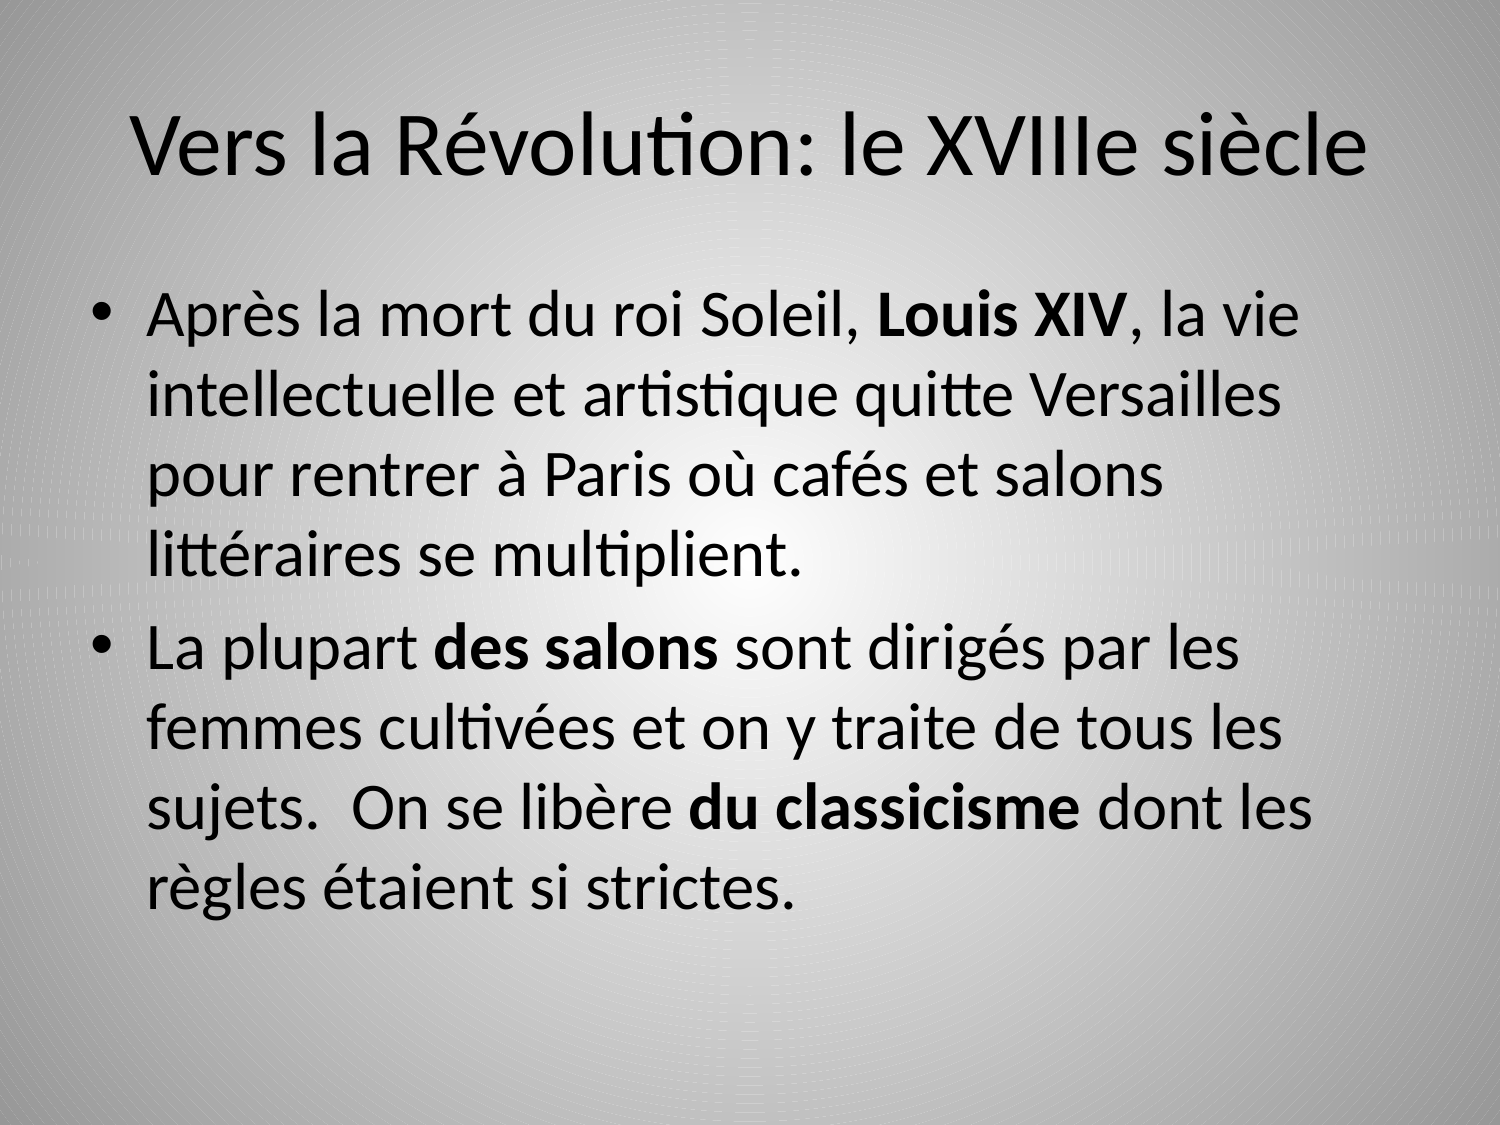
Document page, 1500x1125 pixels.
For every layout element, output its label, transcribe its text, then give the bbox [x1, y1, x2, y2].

list Après la mort du roi Soleil, Louis XIV, la vie intellectuelle et artistique quitte Versailles pour rentrer à Paris où cafés et salons littéraires se multiplient. La plupart des salons sont dirigés par les femmes cultivées et on y traite de tous les sujets. On se libère du classicisme dont les règles étaient si strictes. [75, 262, 1425, 1005]
title Vers la Révolution: le XVIIIe siècle [75, 45, 1425, 233]
